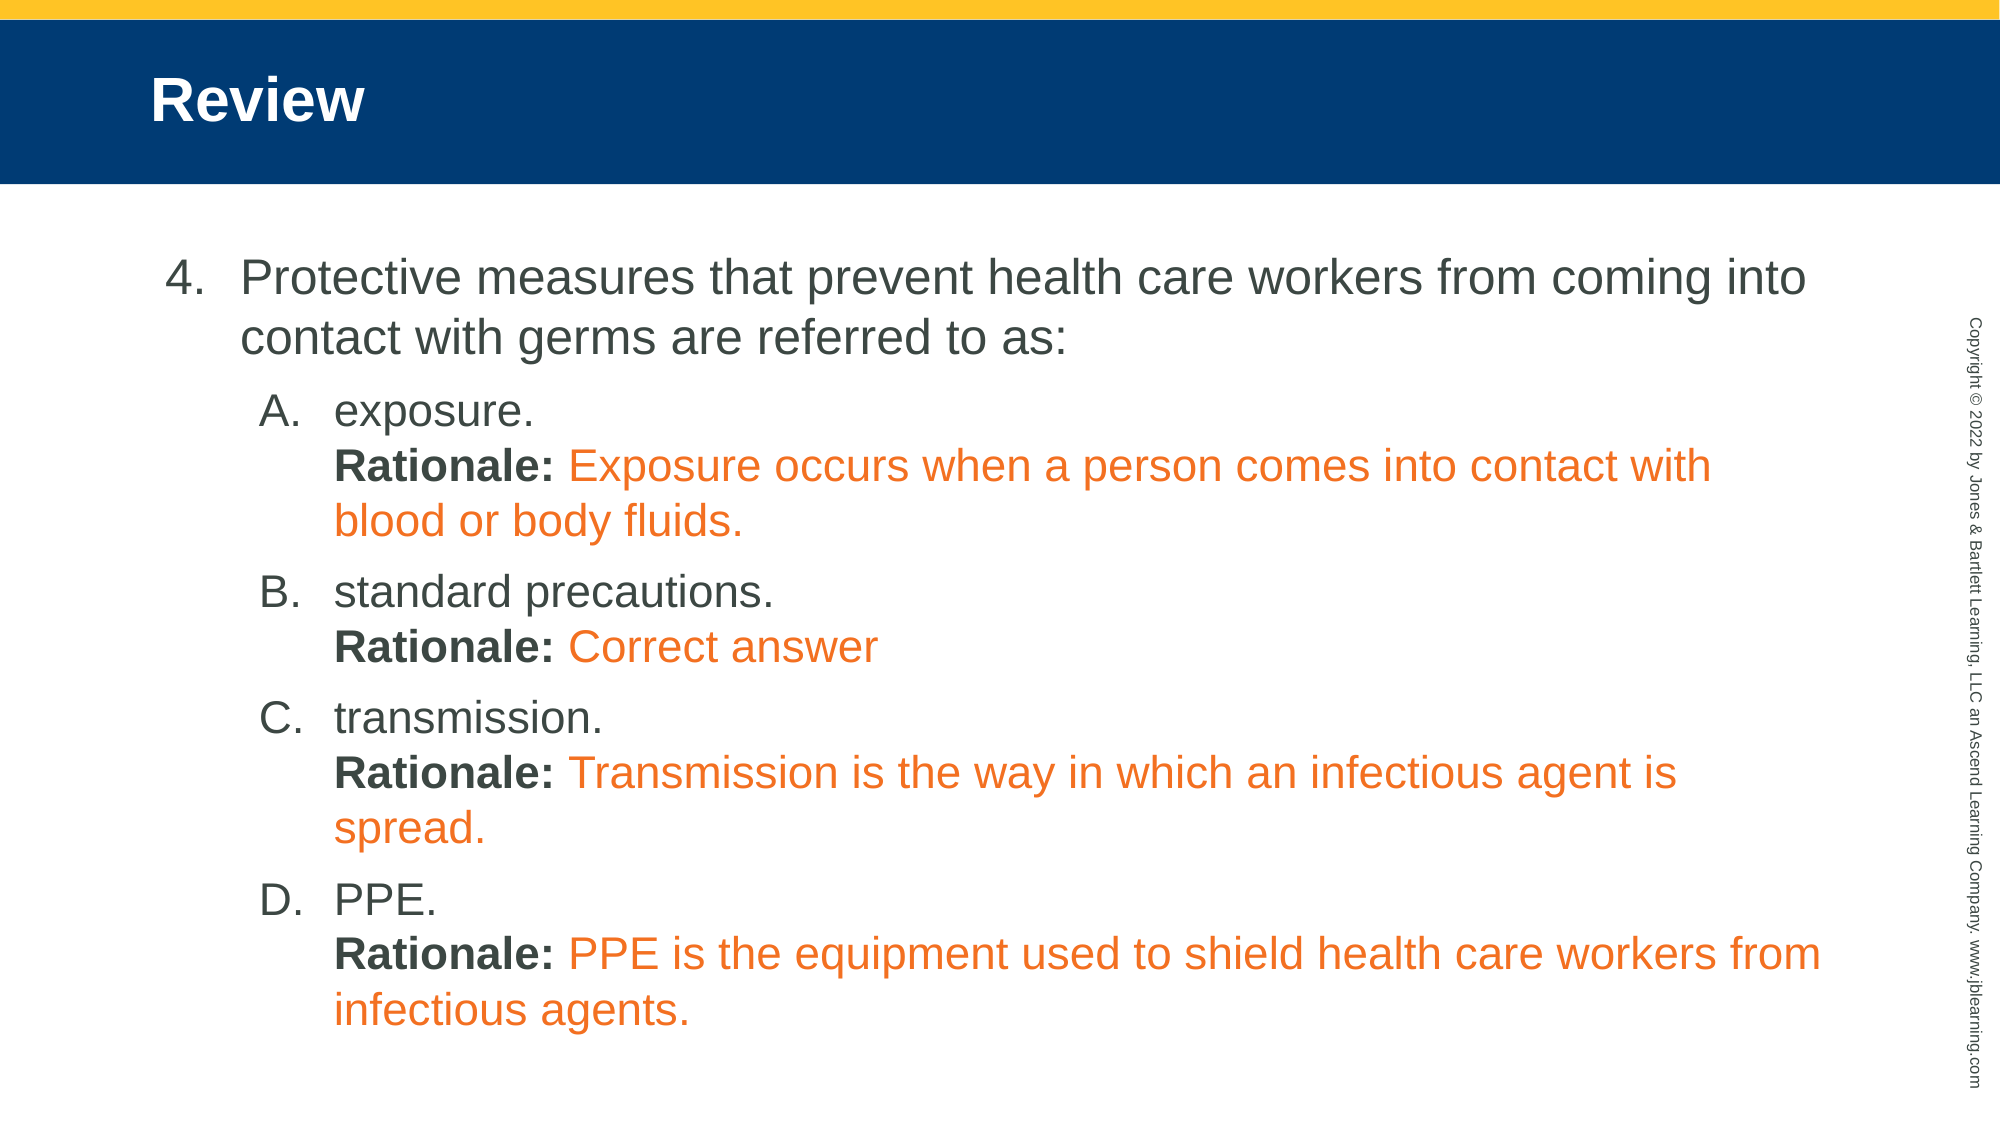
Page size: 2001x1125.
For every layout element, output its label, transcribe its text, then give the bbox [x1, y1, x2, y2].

list Protective measures that prevent health care workers from coming into contact with germs are referred to as: exposure. Rationale: Exposure occurs when a person comes into contact with blood or body fluids. standard precautions. Rationale: Correct answer transmission. Rationale: Transmission is the way in which an infectious agent is spread. PPE. Rationale: PPE is the equipment used to shield health care workers from infectious agents. [150, 237, 1850, 1106]
title Review [0, 19, 2000, 185]
